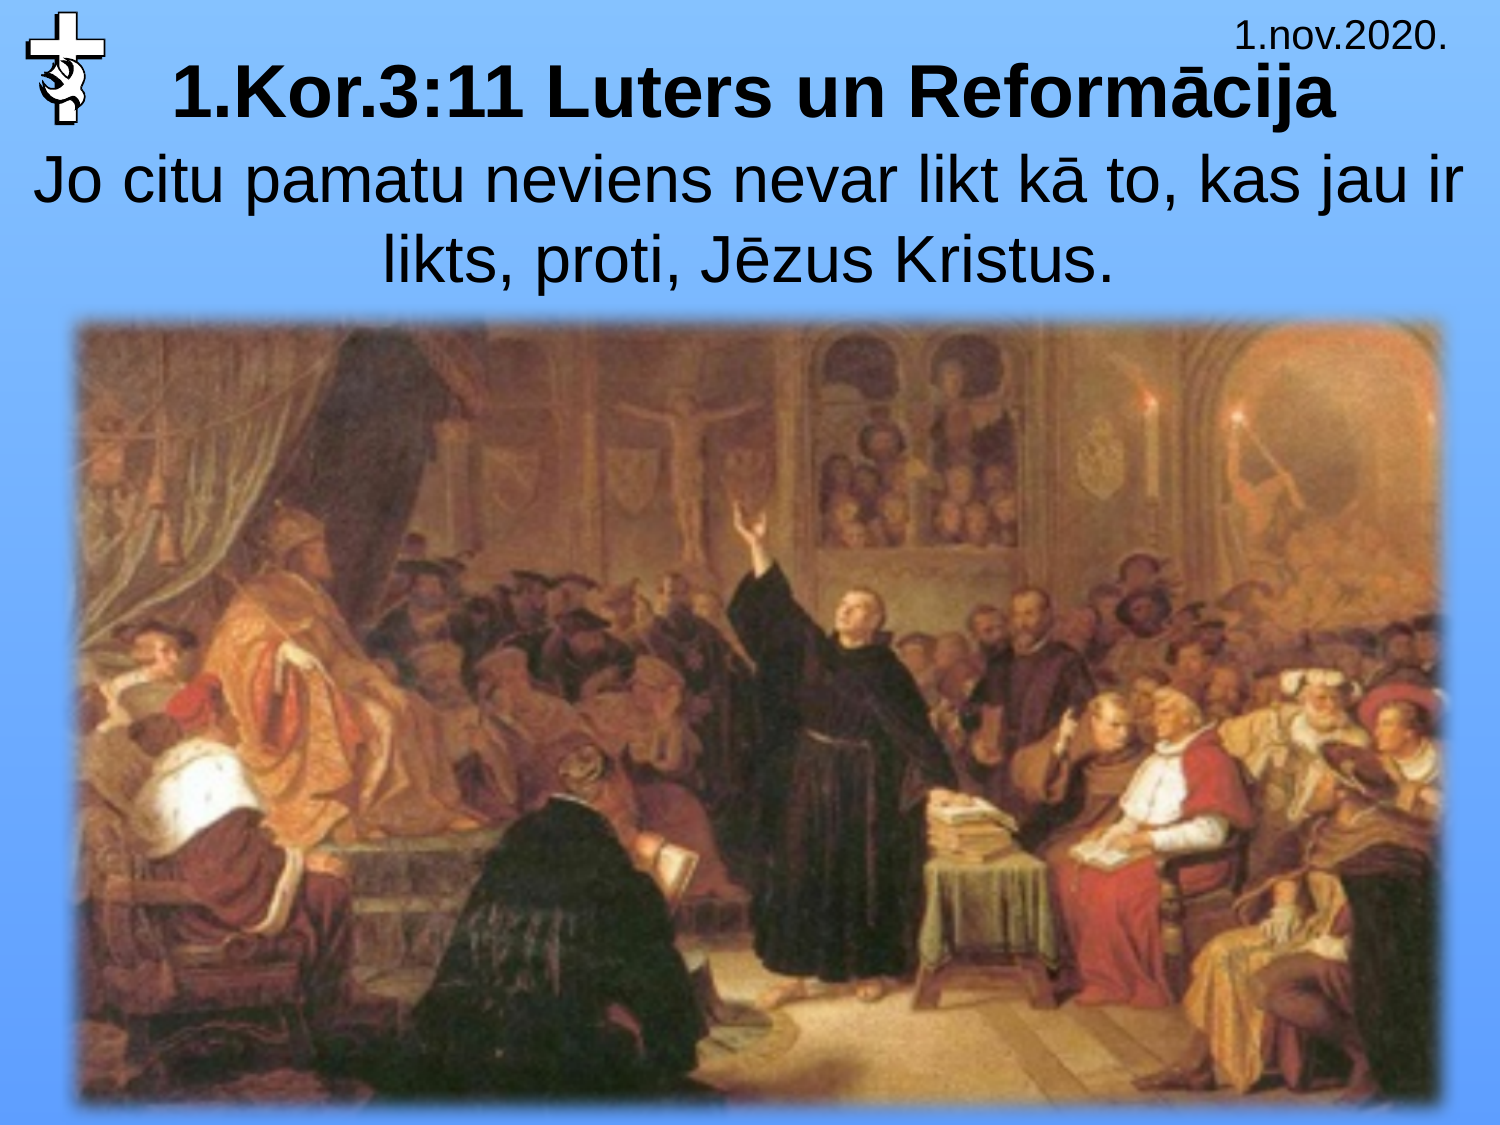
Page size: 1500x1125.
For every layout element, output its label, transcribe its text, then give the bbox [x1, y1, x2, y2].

picture [25, 11, 106, 126]
text_box 1.nov.2020. [1218, 0, 1500, 65]
text_box Jo citu pamatu neviens nevar likt kā to, kas jau ir likts, proti, Jēzus Kristus. [0, 128, 1500, 304]
title 1.Kor.3:11 Luters un Reformācija [29, 0, 1500, 128]
picture [58, 304, 1460, 1125]
